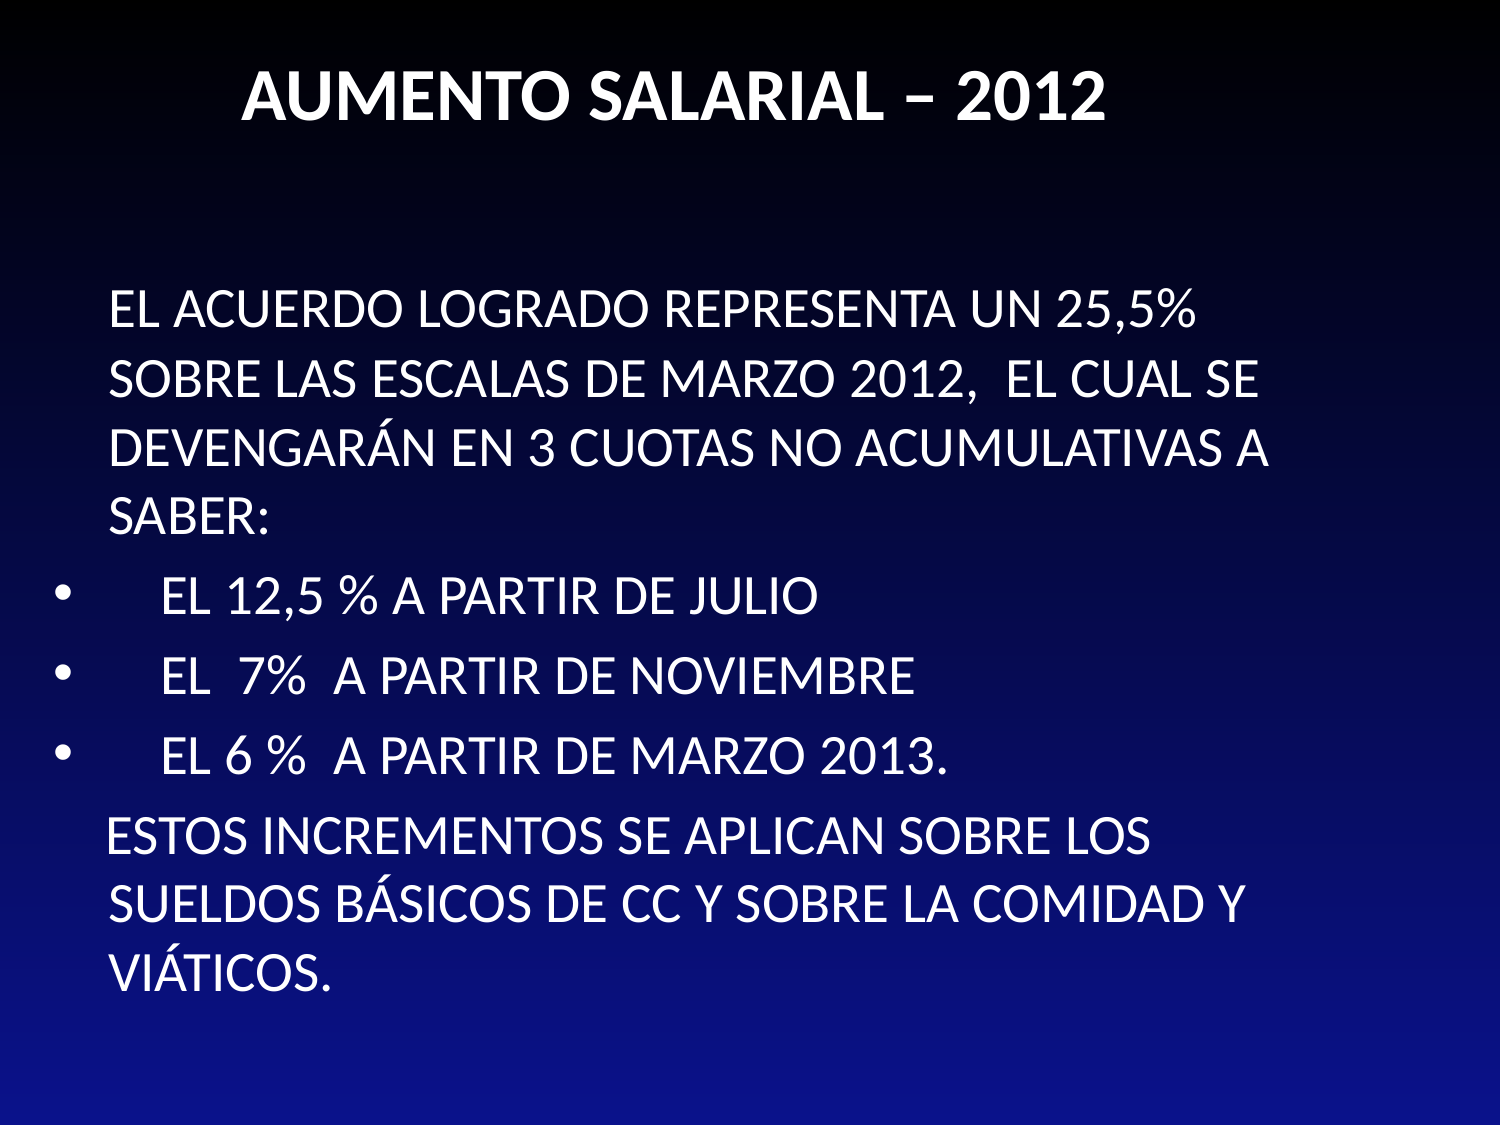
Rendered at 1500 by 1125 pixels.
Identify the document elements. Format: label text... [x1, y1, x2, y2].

list EL ACUERDO LOGRADO REPRESENTA UN 25,5% SOBRE LAS ESCALAS DE MARZO 2012, EL CUAL SE DEVENGARÁN EN 3 CUOTAS NO ACUMULATIVAS A SABER: EL 12,5 % A PARTIR DE JULIO EL 7% A PARTIR DE NOVIEMBRE EL 6 % A PARTIR DE MARZO 2013. ESTOS INCREMENTOS SE APLICAN SOBRE LOS SUELDOS BÁSICOS DE CC Y SOBRE LA COMIDAD Y VIÁTICOS. [52, 262, 1351, 1006]
title AUMENTO SALARIAL – 2012 [0, 44, 1351, 233]
